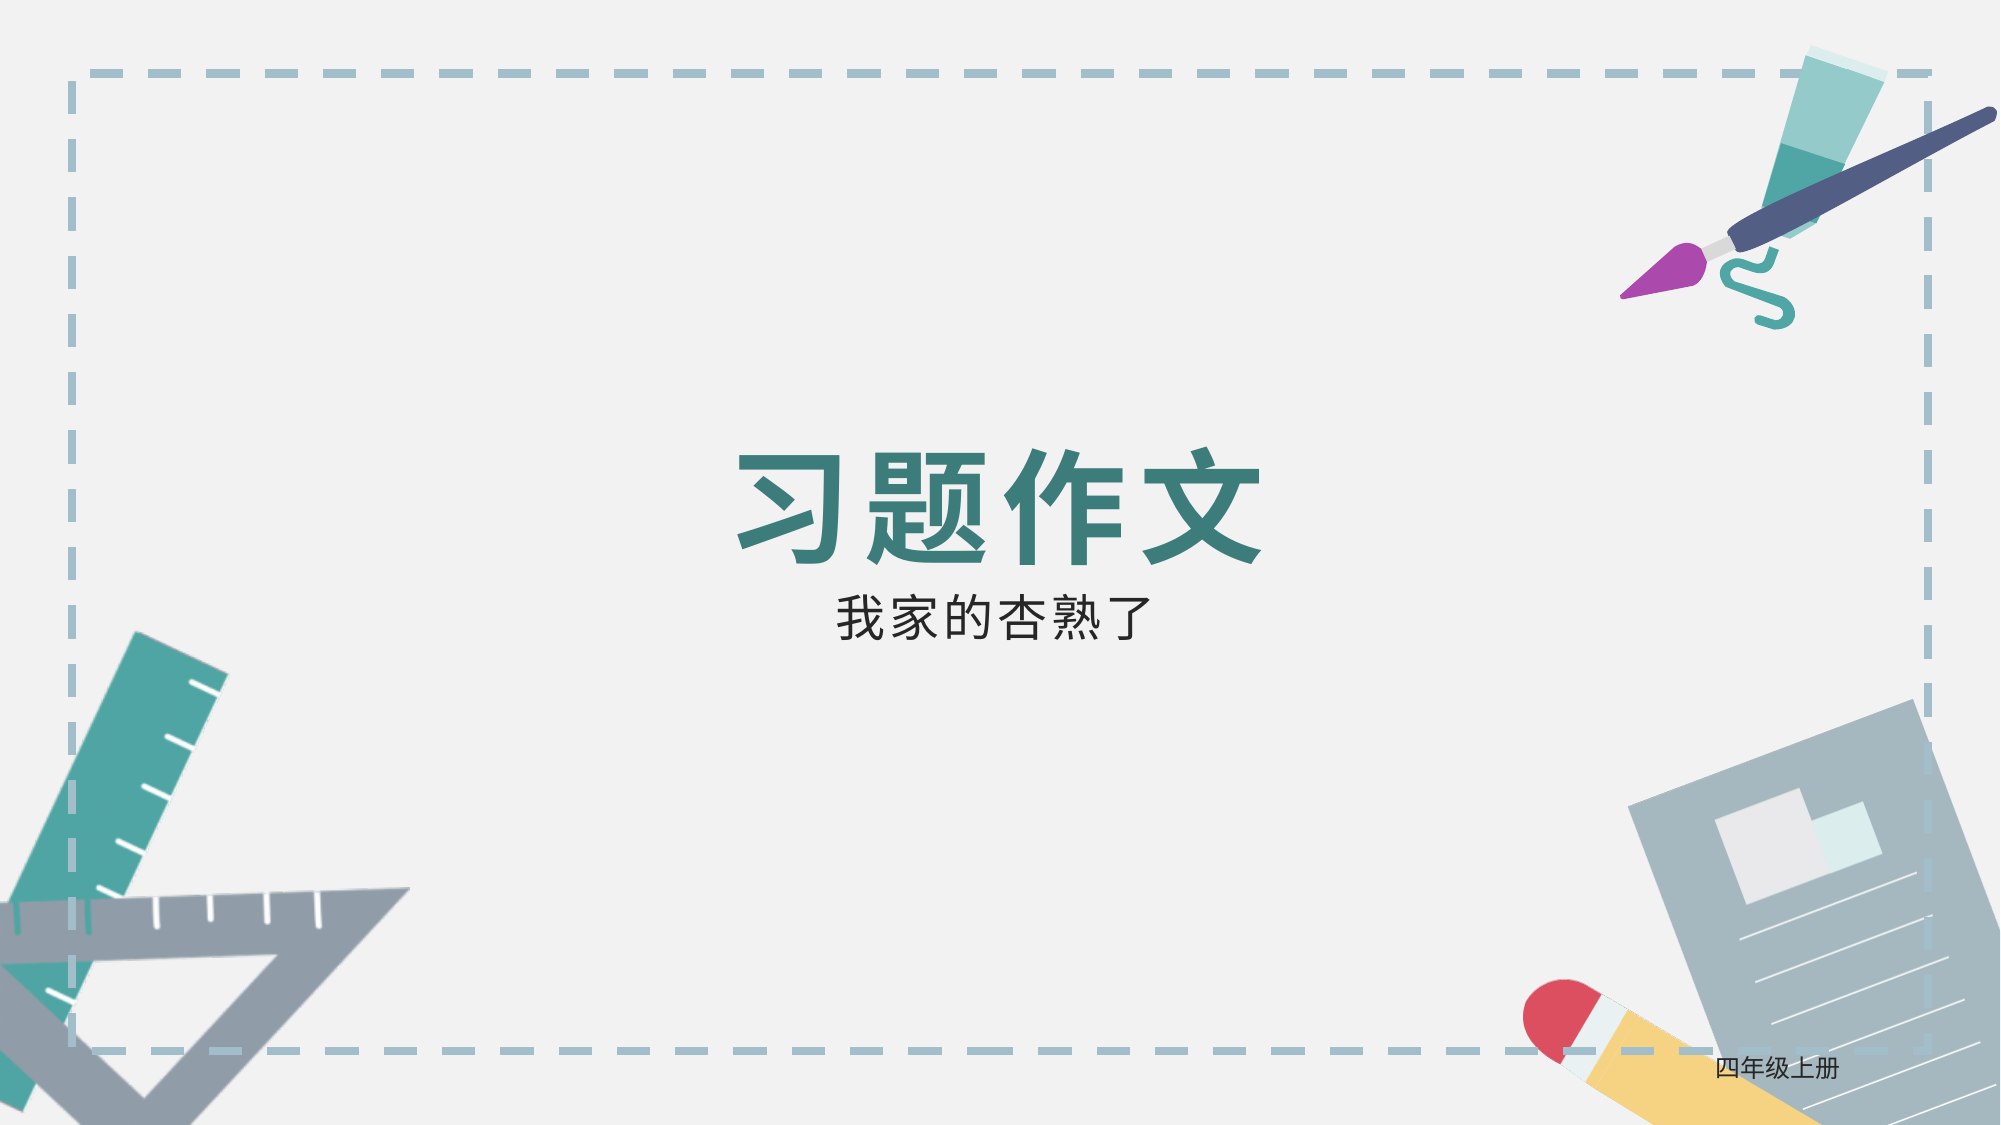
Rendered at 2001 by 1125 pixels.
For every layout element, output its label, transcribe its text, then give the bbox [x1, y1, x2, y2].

picture [1522, 698, 2001, 1125]
list 四年级上册 [1412, 1041, 1856, 1094]
text_box 我家的杏熟了 [375, 586, 1616, 783]
picture [0, 611, 410, 1125]
text_box 习题作文 [375, 351, 1616, 580]
